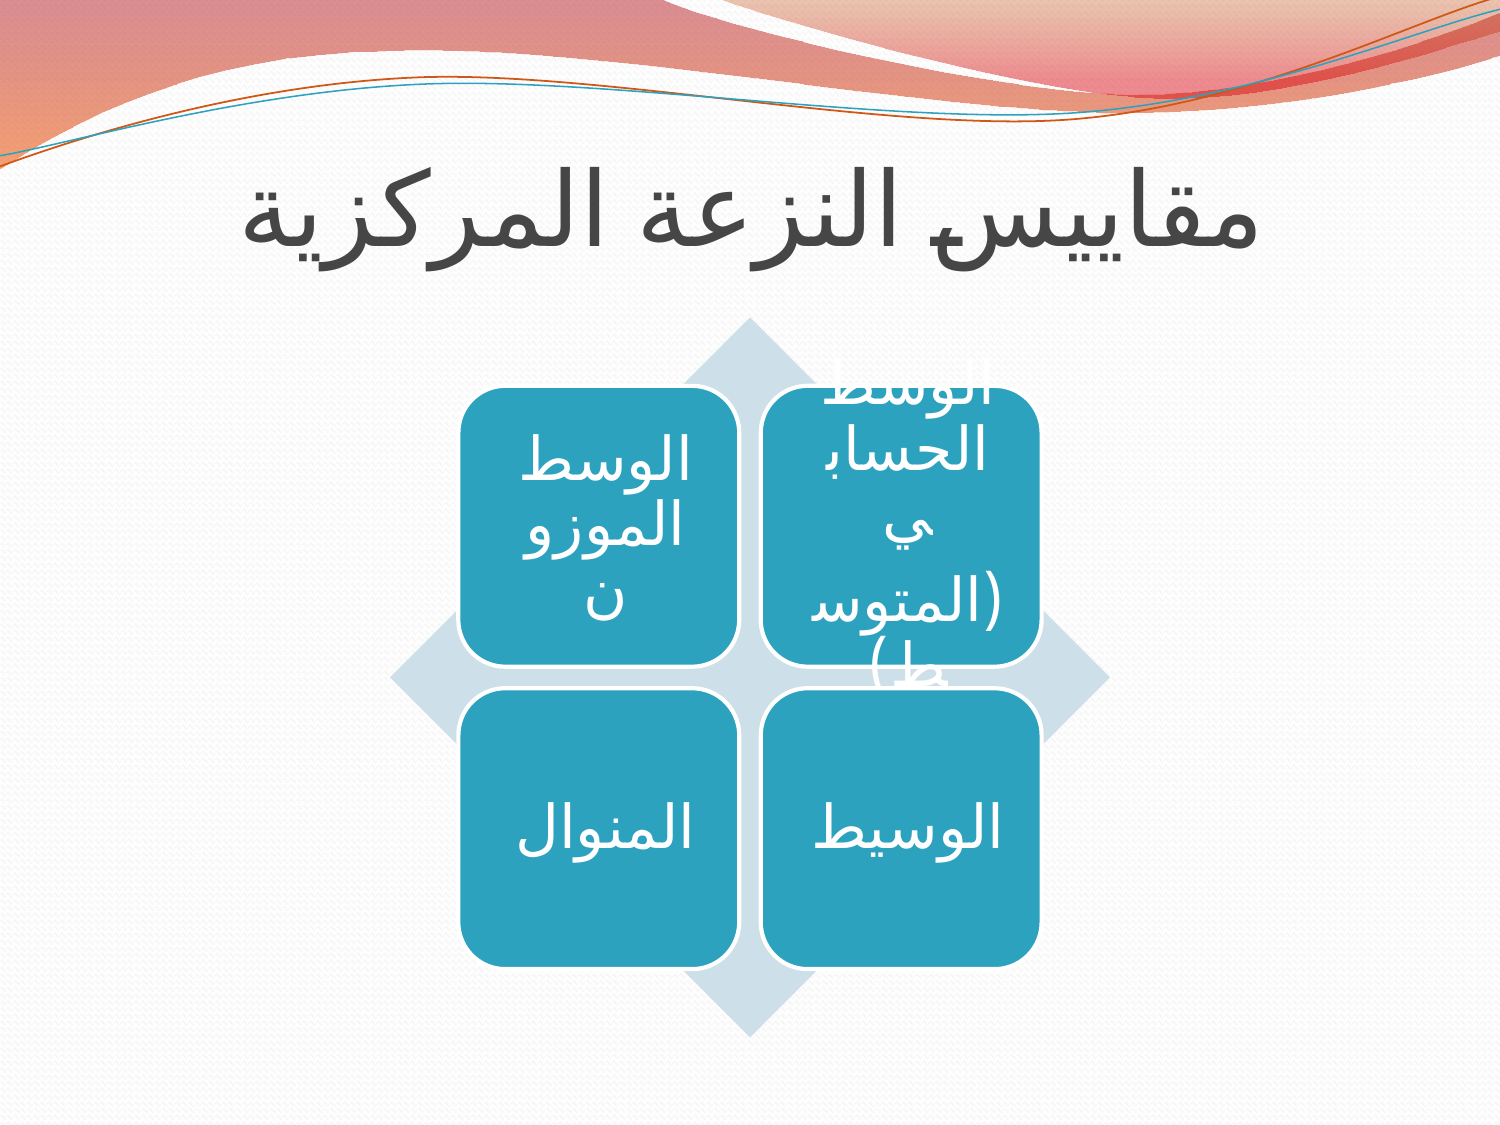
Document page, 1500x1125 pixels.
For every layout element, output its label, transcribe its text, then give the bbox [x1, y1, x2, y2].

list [74, 317, 1426, 1038]
title مقاييس النزعة المركزية [76, 125, 1427, 268]
